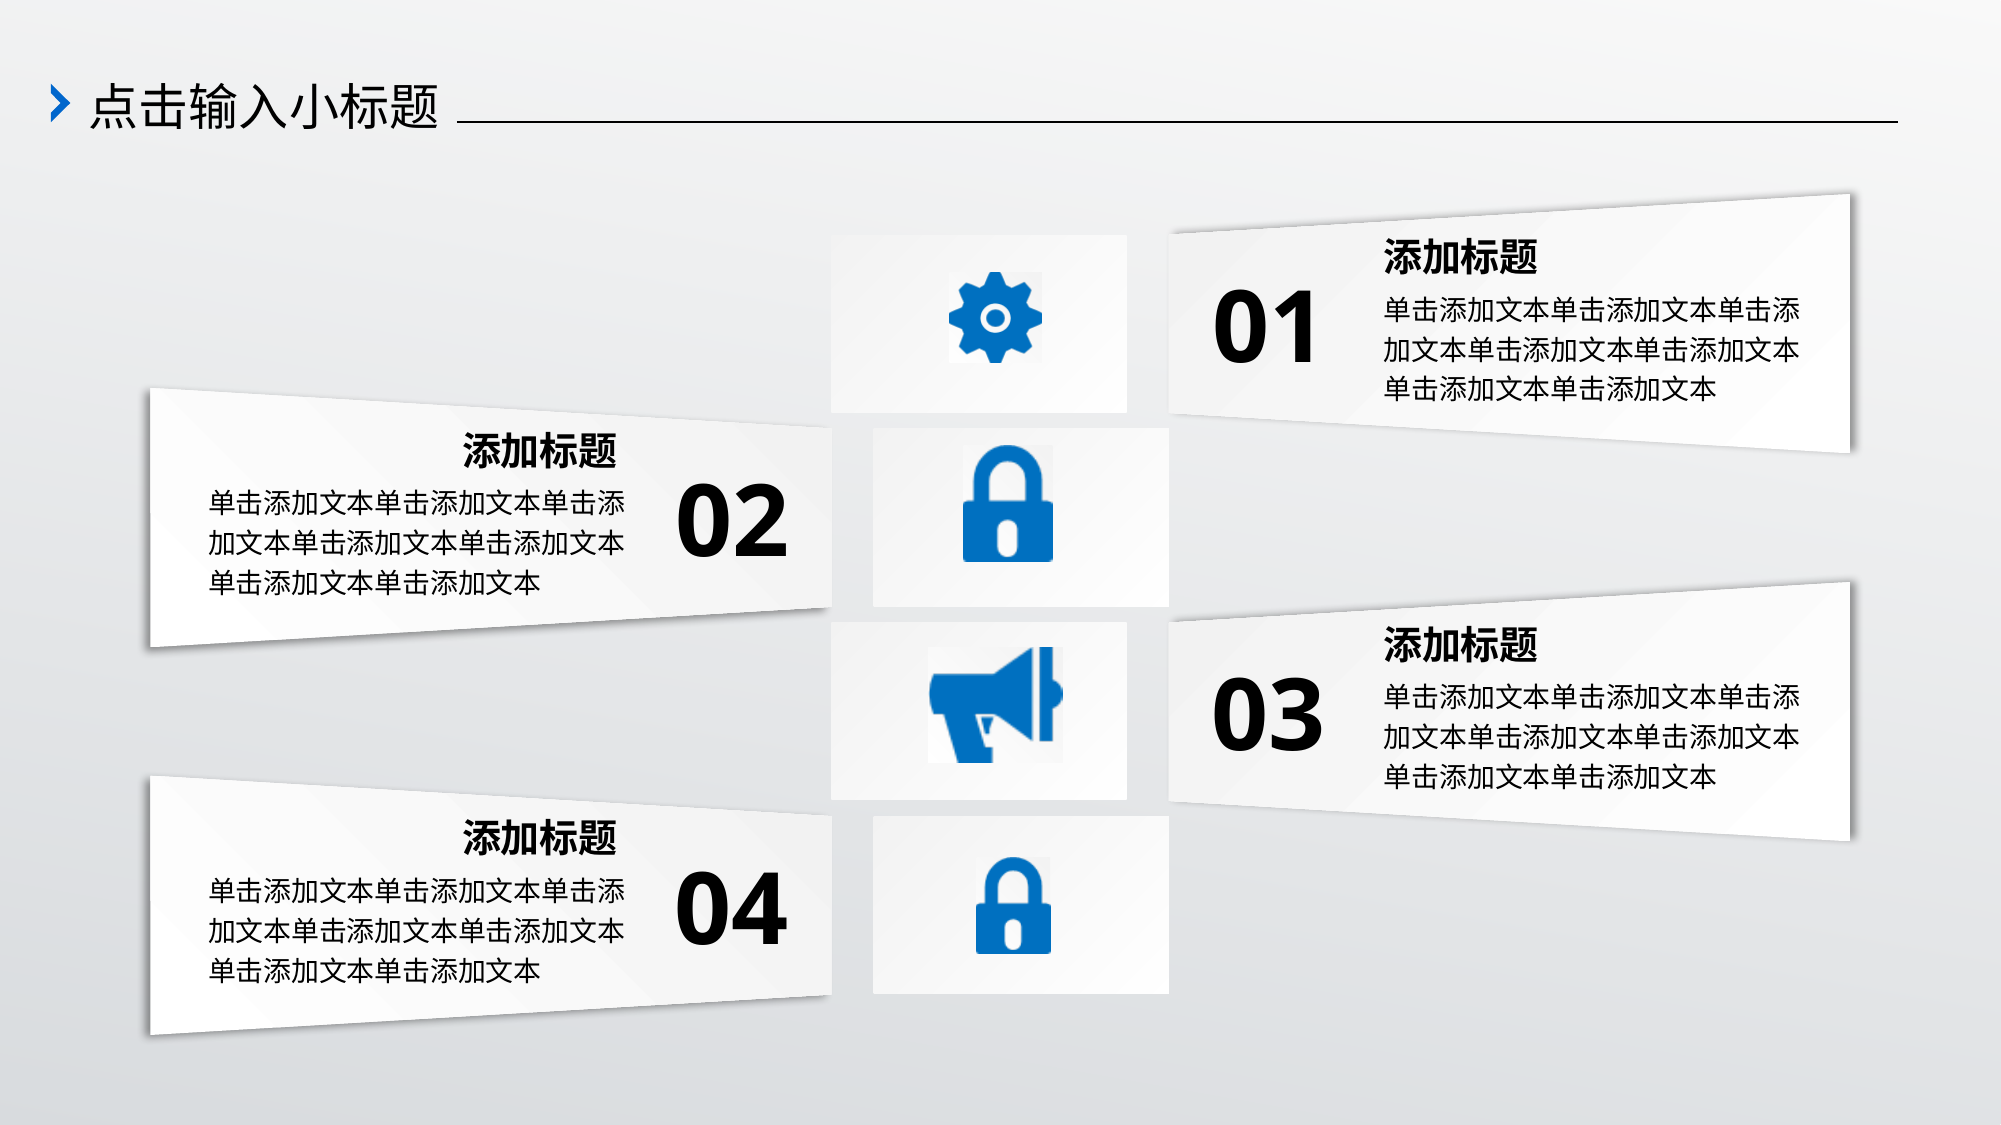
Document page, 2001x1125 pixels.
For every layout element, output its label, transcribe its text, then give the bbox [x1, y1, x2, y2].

text_box [1166, 579, 1853, 844]
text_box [831, 622, 1127, 801]
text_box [1368, 618, 1820, 803]
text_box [191, 424, 644, 609]
text_box 03 [1196, 643, 1341, 779]
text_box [50, 67, 1899, 145]
text_box 04 [659, 837, 805, 973]
text_box 01 [1196, 255, 1342, 391]
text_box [873, 816, 1170, 995]
text_box [148, 773, 834, 1038]
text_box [191, 811, 644, 997]
text_box [1166, 191, 1853, 456]
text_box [873, 428, 1170, 607]
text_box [831, 234, 1127, 413]
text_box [1368, 230, 1820, 415]
text_box 02 [660, 449, 806, 585]
text_box [148, 385, 834, 650]
